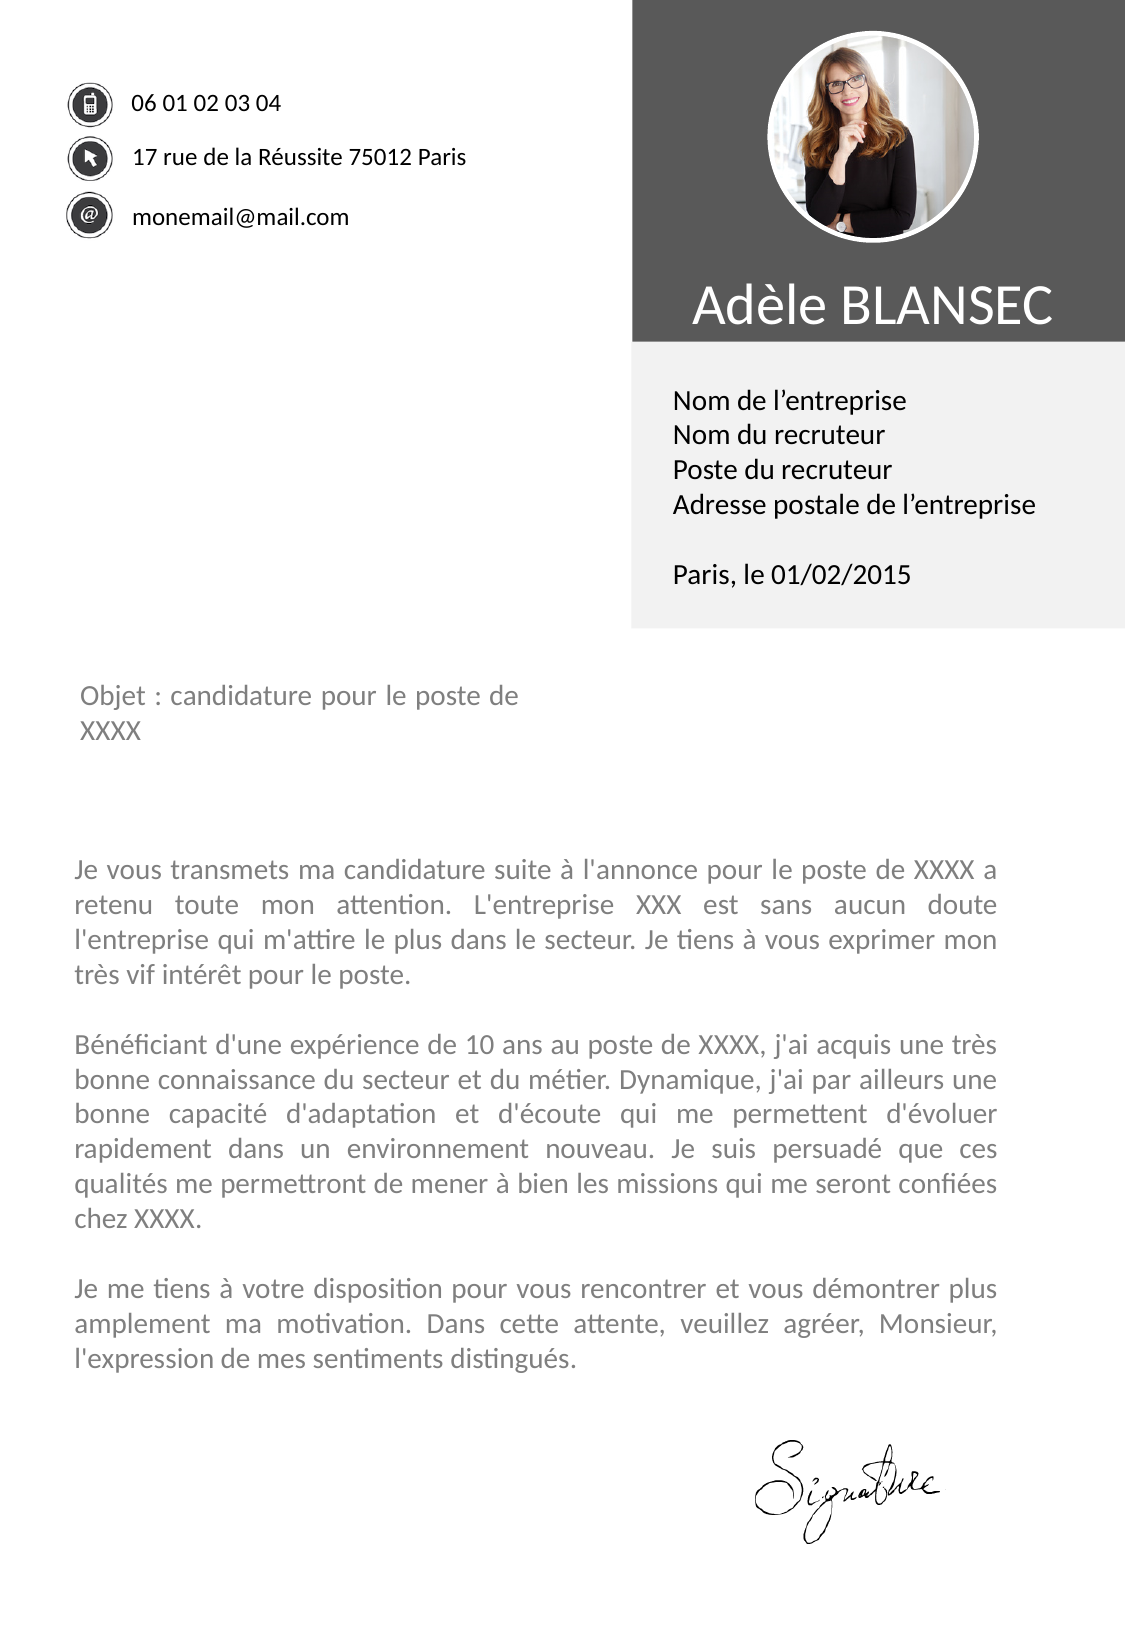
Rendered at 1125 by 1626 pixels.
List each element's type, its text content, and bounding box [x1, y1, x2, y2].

text_box Adèle BLANSEC [677, 258, 1069, 344]
text_box Nom de l’entreprise Nom du recruteur Poste du recruteur Adresse postale de l’entreprise Paris, le 01/02/2015 [658, 373, 1099, 598]
picture [63, 187, 116, 241]
text_box Je vous transmets ma candidature suite à l'annonce pour le poste de XXXX a retenu toute mon attention. L'entreprise XXX est sans aucun doute l'entreprise qui m'attire le plus dans le secteur. Je tiens à vous exprimer mon très vif intérêt pour le poste. Bénéficiant d'une expérience de 10 ans au poste de XXXX, j'ai acquis une très bonne connaissance du secteur et du métier. Dynamique, j'ai par ailleurs une bonne capacité d'adaptation et d'écoute qui me permettent d'évoluer rapidement dans un environnement nouveau. Je suis persuadé que ces qualités me permettront de mener à bien les missions qui me seront confiées chez XXXX. Je me tiens à votre disposition pour vous rencontrer et vous démontrer plus amplement ma motivation. Dans cette attente, veuillez agréer, Monsieur, l'expression de mes sentiments distingués. [59, 842, 1013, 1382]
text_box 17 rue de la Réussite 75012 Paris [117, 133, 483, 179]
text_box 06 01 02 03 04 [116, 79, 297, 125]
picture [63, 132, 116, 184]
picture [718, 1393, 977, 1566]
text_box Objet : candidature pour le poste de XXXX [65, 668, 534, 754]
picture [769, 33, 977, 241]
text_box monemail@mail.com [117, 192, 365, 238]
text_box [630, 341, 1125, 629]
picture [63, 78, 116, 130]
text_box [631, 0, 1125, 343]
